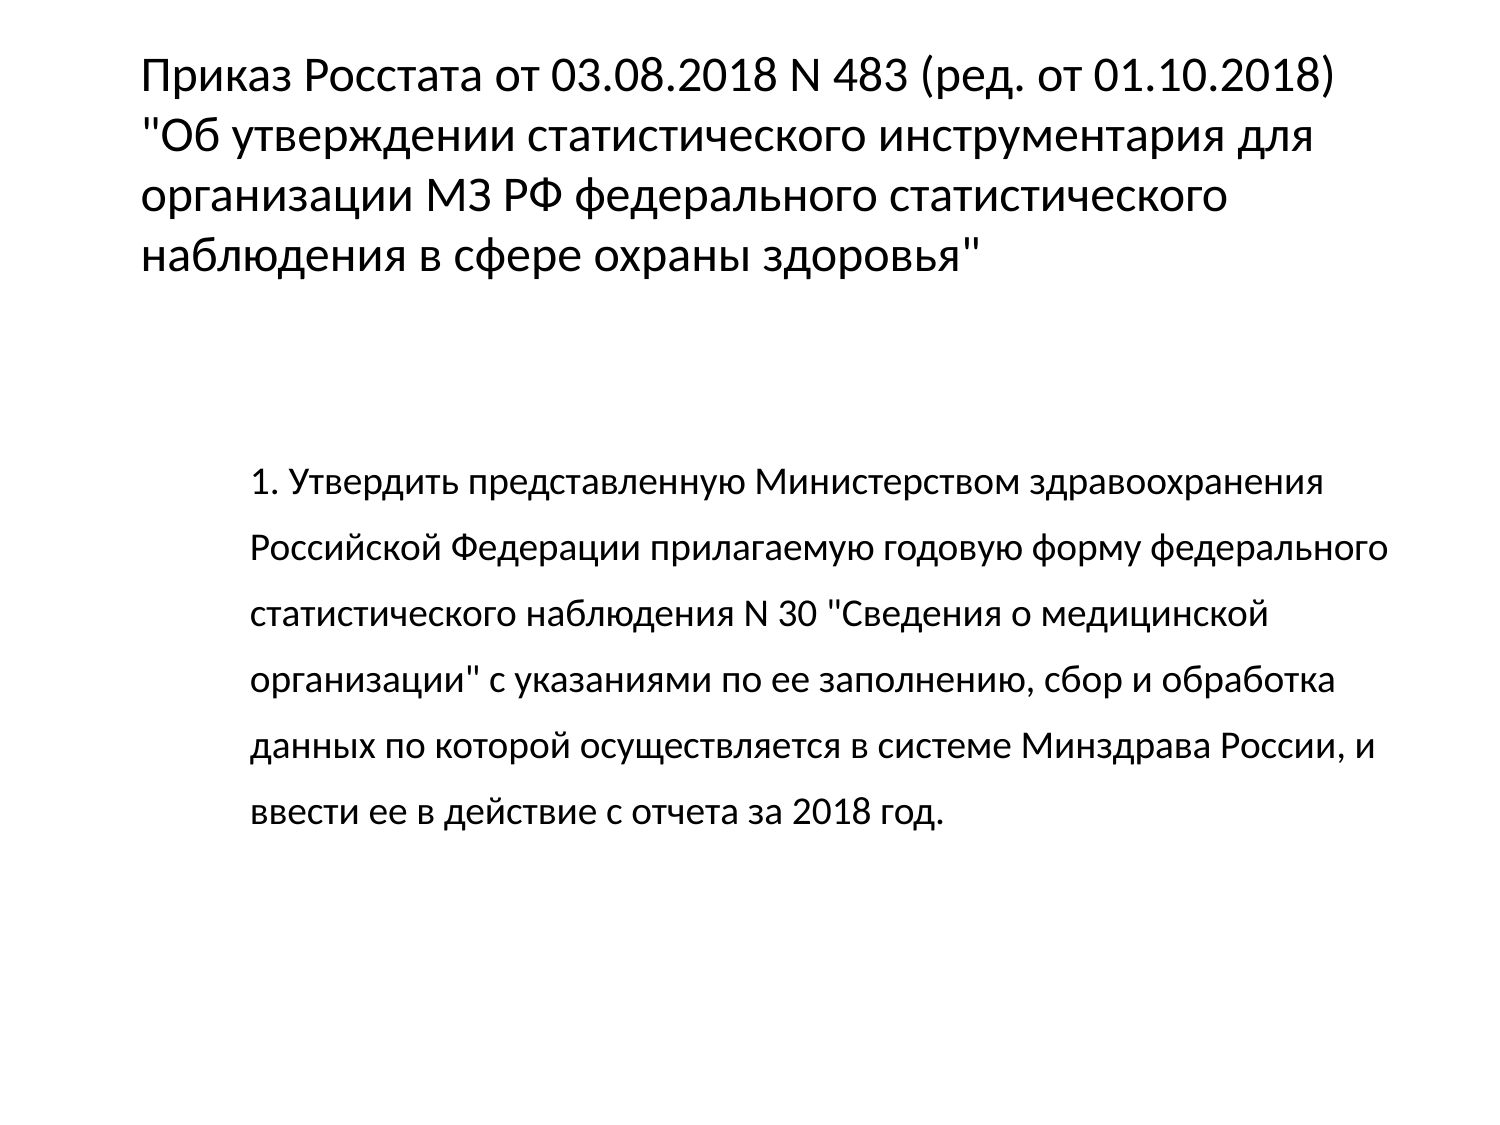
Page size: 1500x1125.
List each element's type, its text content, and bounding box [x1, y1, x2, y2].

list 1. Утвердить представленную Министерством здравоохранения Российской Федерации прилагаемую годовую форму федерального статистического наблюдения N 30 "Сведения о медицинской организации" с указаниями по ее заполнению, сбор и обработка данных по которой осуществляется в системе Минздрава России, и ввести ее в действие с отчета за 2018 год. [234, 428, 1425, 848]
text_box Приказ Росстата от 03.08.2018 N 483 (ред. от 01.10.2018) "Об утверждении статистического инструментария для организации МЗ РФ федерального статистического наблюдения в сфере охраны здоровья" [125, 33, 1425, 289]
